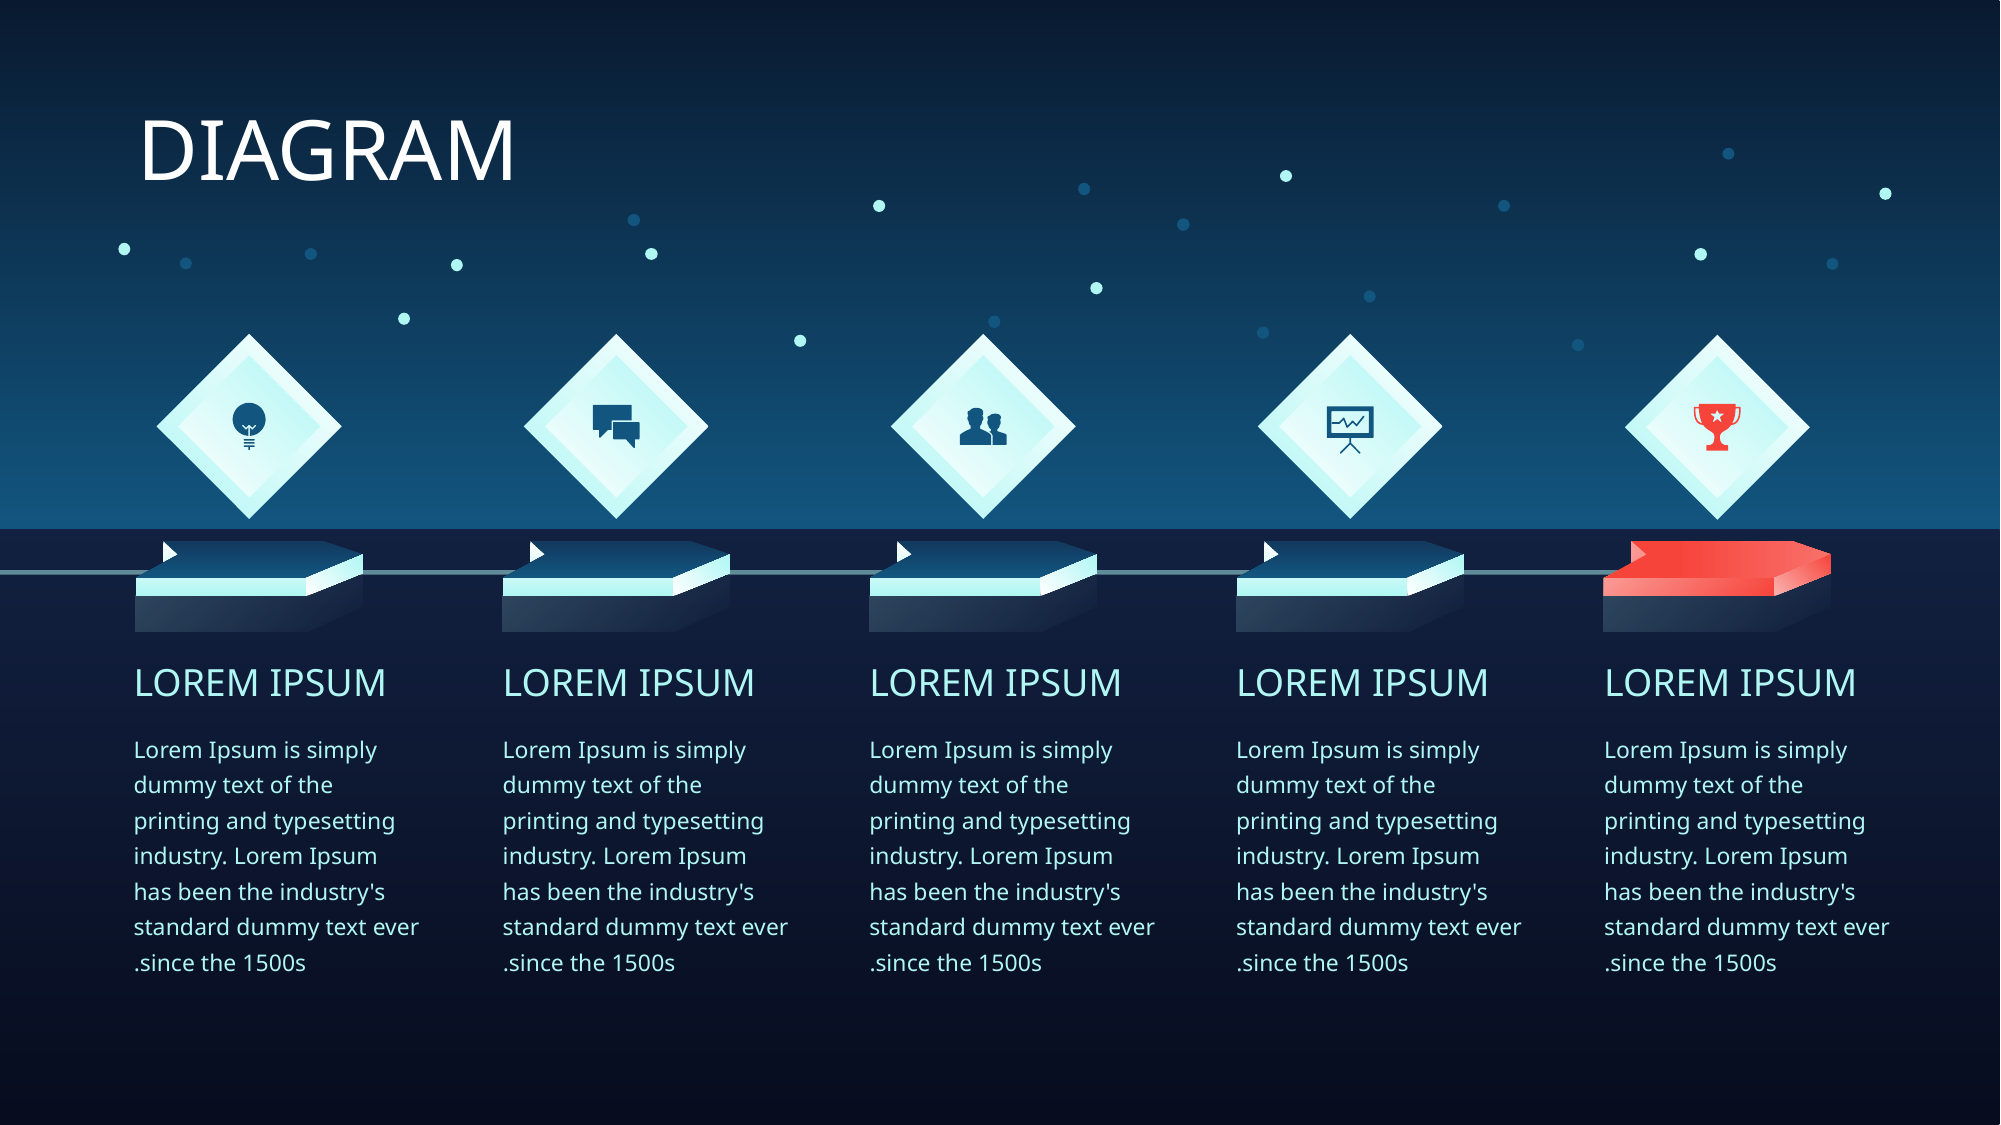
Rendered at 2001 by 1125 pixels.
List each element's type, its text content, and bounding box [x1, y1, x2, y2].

text_box LOREM IPSUM [502, 658, 790, 704]
text_box DIAGRAM [137, 97, 520, 147]
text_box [959, 407, 1007, 445]
text_box LOREM IPSUM [1604, 658, 1892, 704]
text_box [0, 529, 2000, 1125]
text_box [917, 360, 1049, 492]
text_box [592, 404, 640, 448]
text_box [550, 360, 682, 492]
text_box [869, 541, 1097, 632]
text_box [1236, 541, 1464, 632]
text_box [118, 147, 1892, 352]
text_box Lorem Ipsum is simply dummy text of the printing and typesetting industry. Lorem Ipsum has been the industry's standard dummy text ever since the 1500s. [1604, 727, 1892, 976]
text_box Lorem Ipsum is simply dummy text of the printing and typesetting industry. Lorem Ipsum has been the industry's standard dummy text ever since the 1500s. [869, 727, 1157, 976]
text_box LOREM IPSUM [1236, 658, 1524, 704]
text_box Lorem Ipsum is simply dummy text of the printing and typesetting industry. Lorem Ipsum has been the industry's standard dummy text ever since the 1500s. [502, 727, 790, 976]
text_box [1651, 361, 1783, 493]
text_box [135, 541, 363, 632]
text_box [0, 0, 2000, 529]
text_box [1326, 406, 1374, 454]
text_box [1603, 541, 1831, 632]
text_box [502, 541, 730, 632]
text_box LOREM IPSUM [133, 658, 421, 704]
text_box Lorem Ipsum is simply dummy text of the printing and typesetting industry. Lorem Ipsum has been the industry's standard dummy text ever since the 1500s. [1236, 727, 1524, 976]
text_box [232, 402, 266, 450]
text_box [1284, 360, 1416, 492]
text_box LOREM IPSUM [869, 658, 1157, 704]
text_box Lorem Ipsum is simply dummy text of the printing and typesetting industry. Lorem Ipsum has been the industry's standard dummy text ever since the 1500s. [133, 727, 421, 976]
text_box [183, 360, 315, 492]
